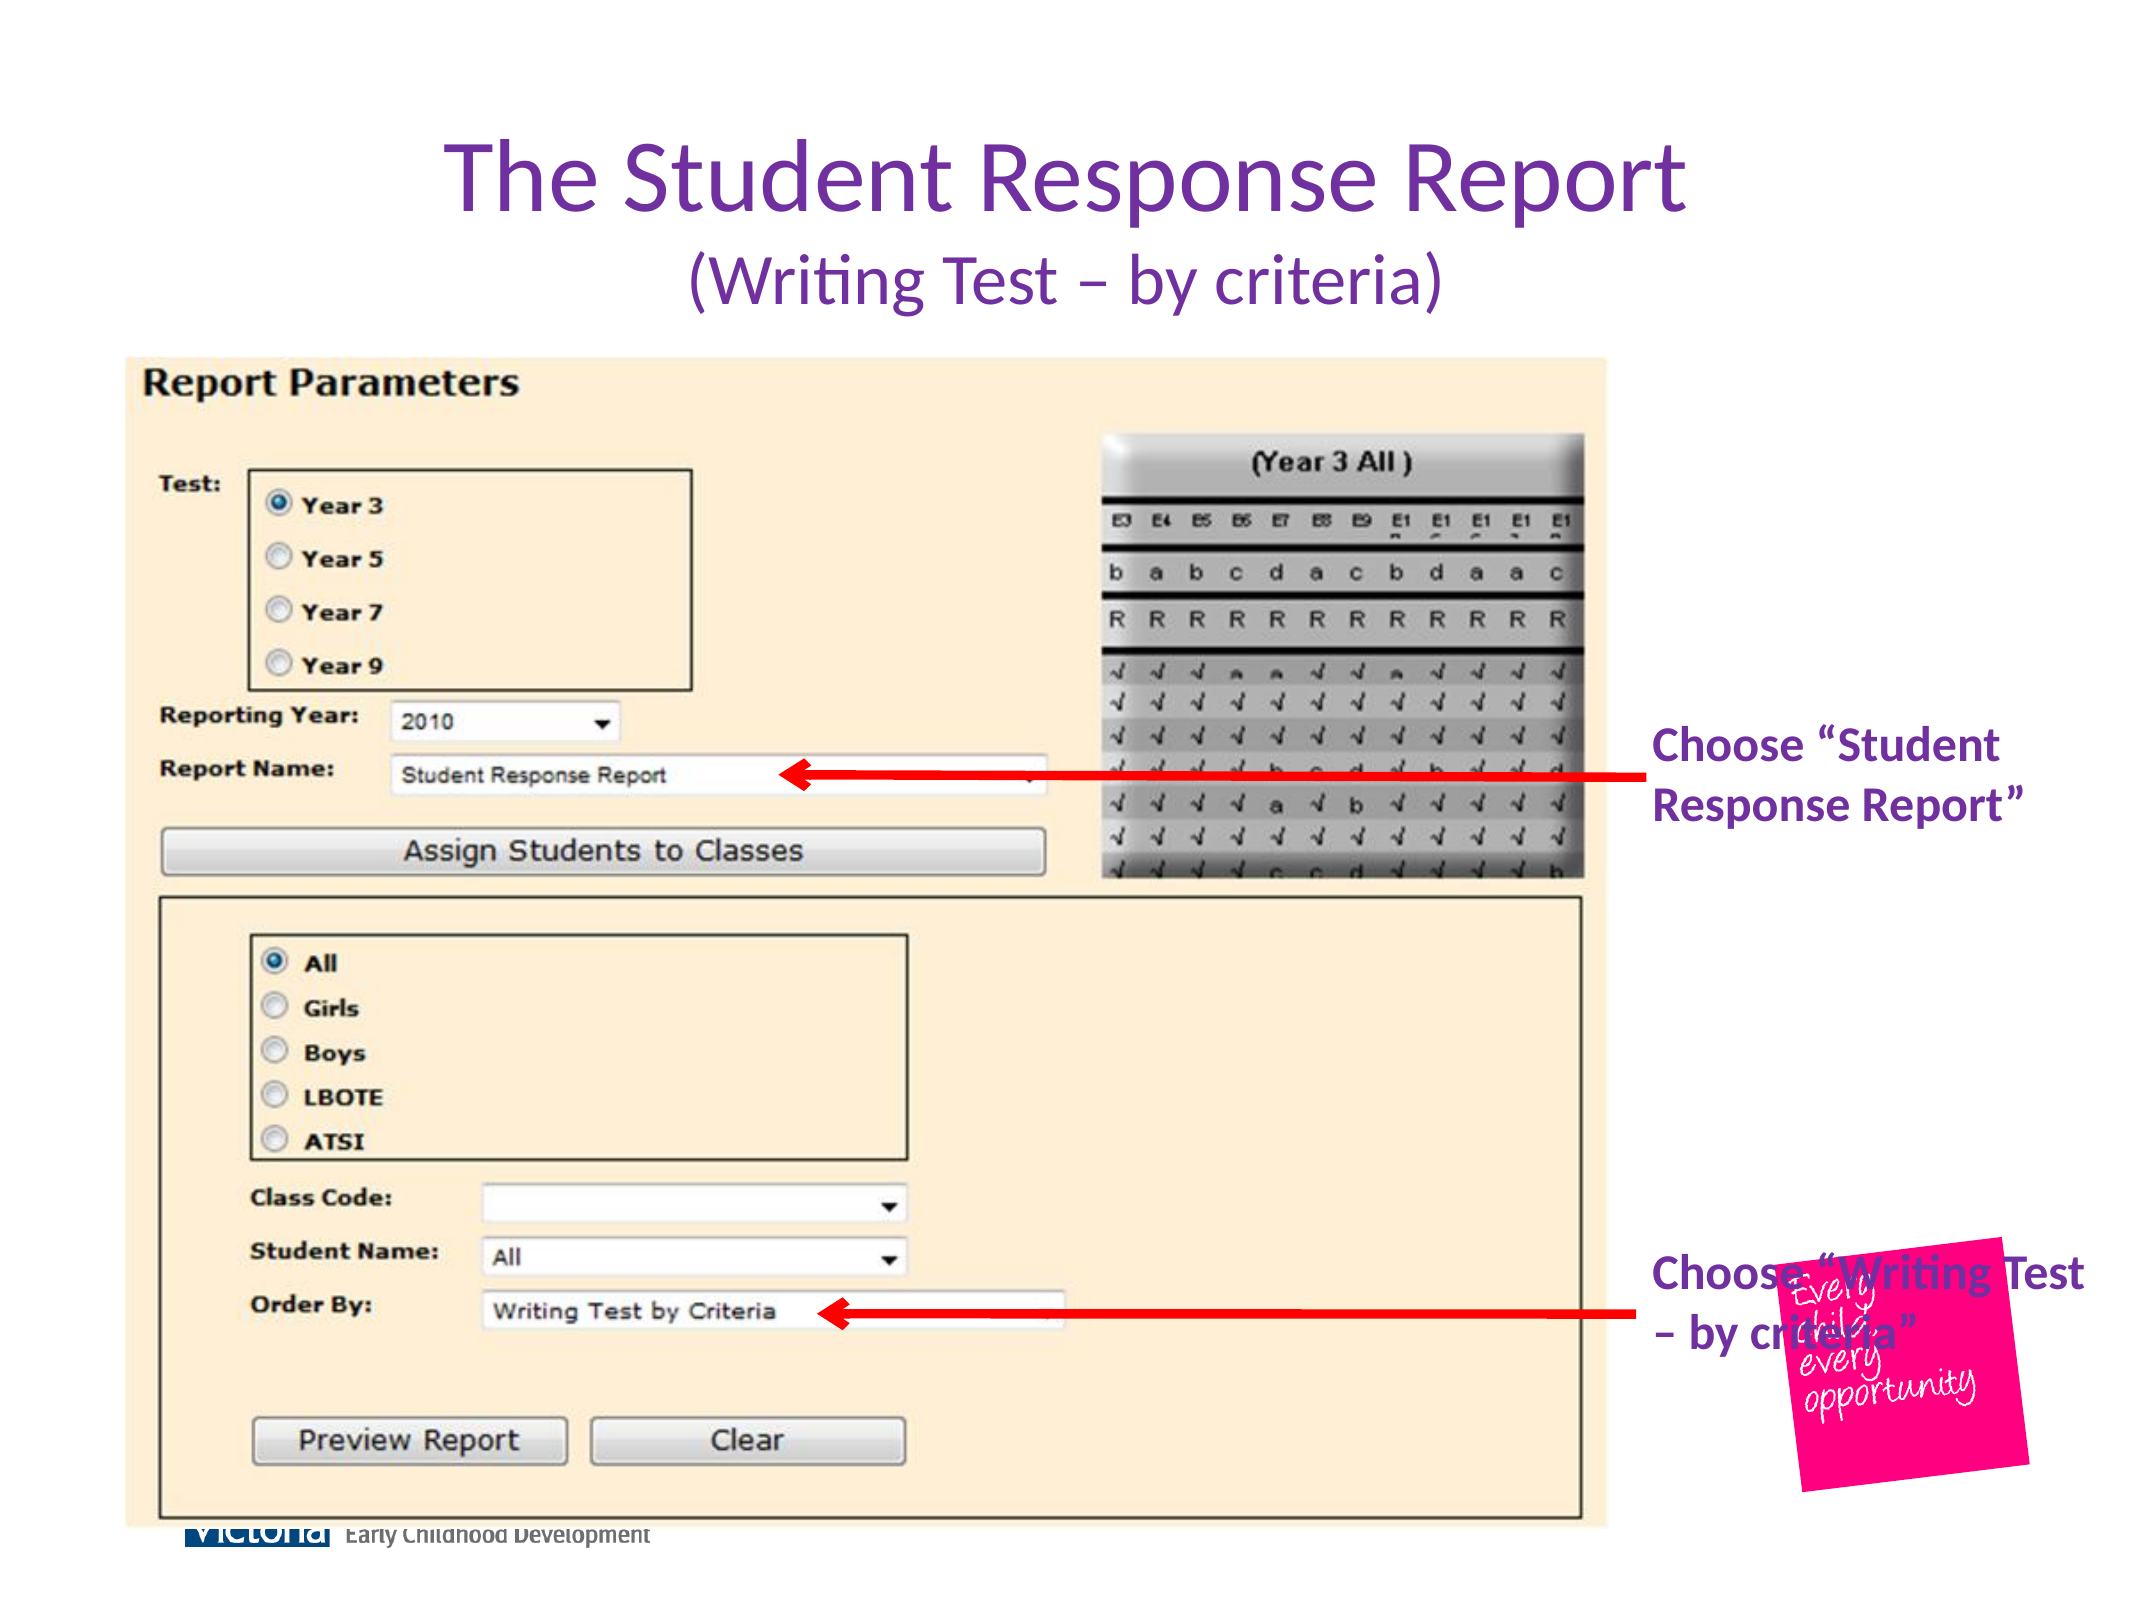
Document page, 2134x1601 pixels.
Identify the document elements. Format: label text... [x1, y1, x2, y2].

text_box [778, 774, 1647, 778]
picture [1788, 1371, 2030, 1493]
title The Student Response Report (Writing Test – by criteria) [0, 96, 2134, 331]
picture [123, 356, 1609, 1548]
text_box Choose “Student Response Report” [1630, 700, 2134, 843]
text_box Choose “Writing Test – by criteria” [1630, 1228, 2134, 1371]
